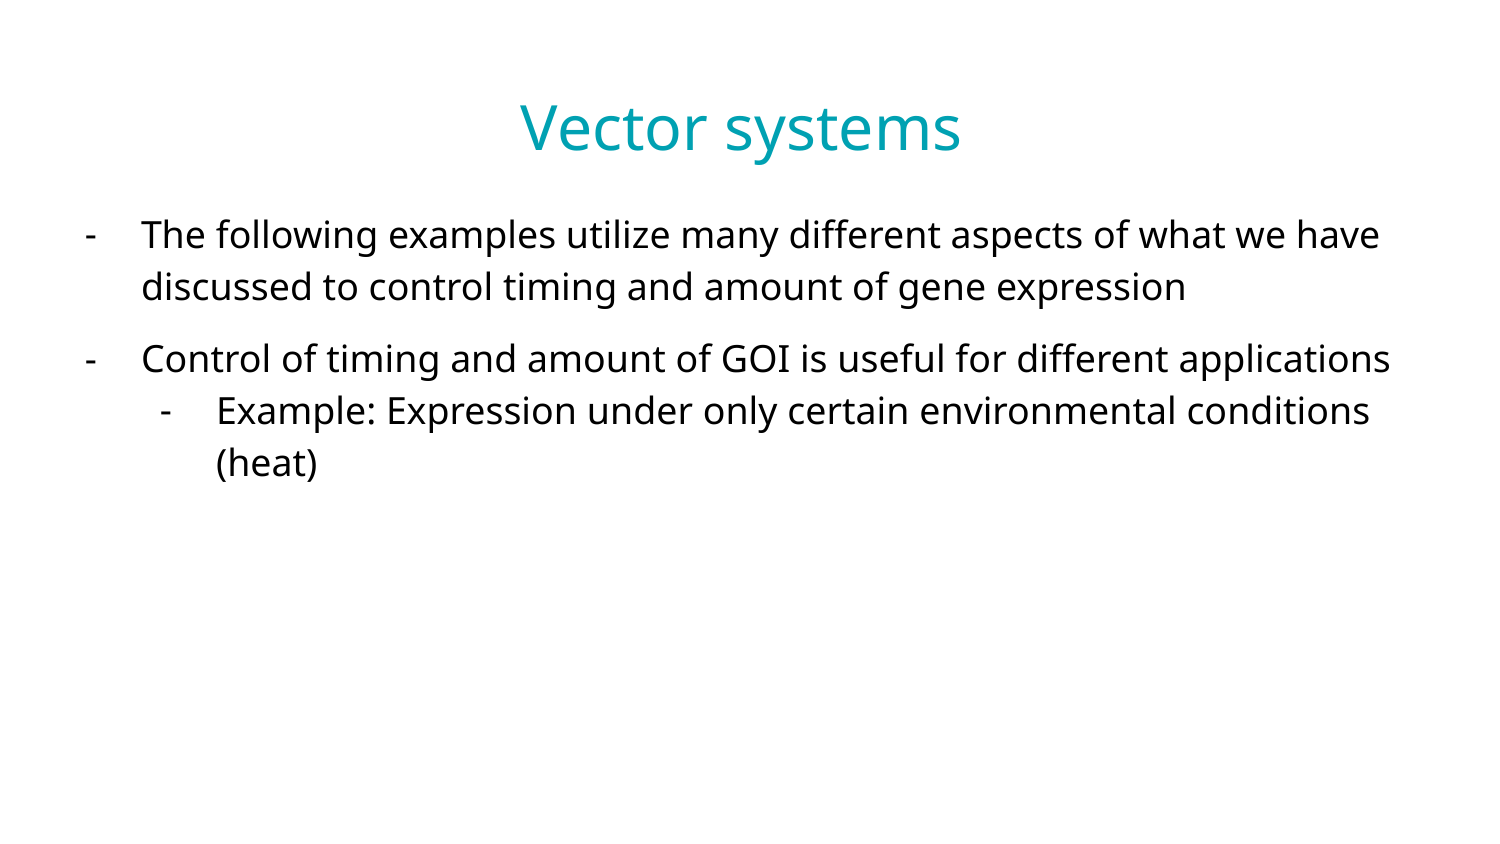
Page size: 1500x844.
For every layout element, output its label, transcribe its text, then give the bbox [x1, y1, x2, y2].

title Vector systems [51, 72, 1449, 167]
list The following examples utilize many different aspects of what we have discussed to control timing and amount of gene expression Control of timing and amount of GOI is useful for different applications Example: Expression under only certain environmental conditions (heat) [51, 189, 1449, 750]
